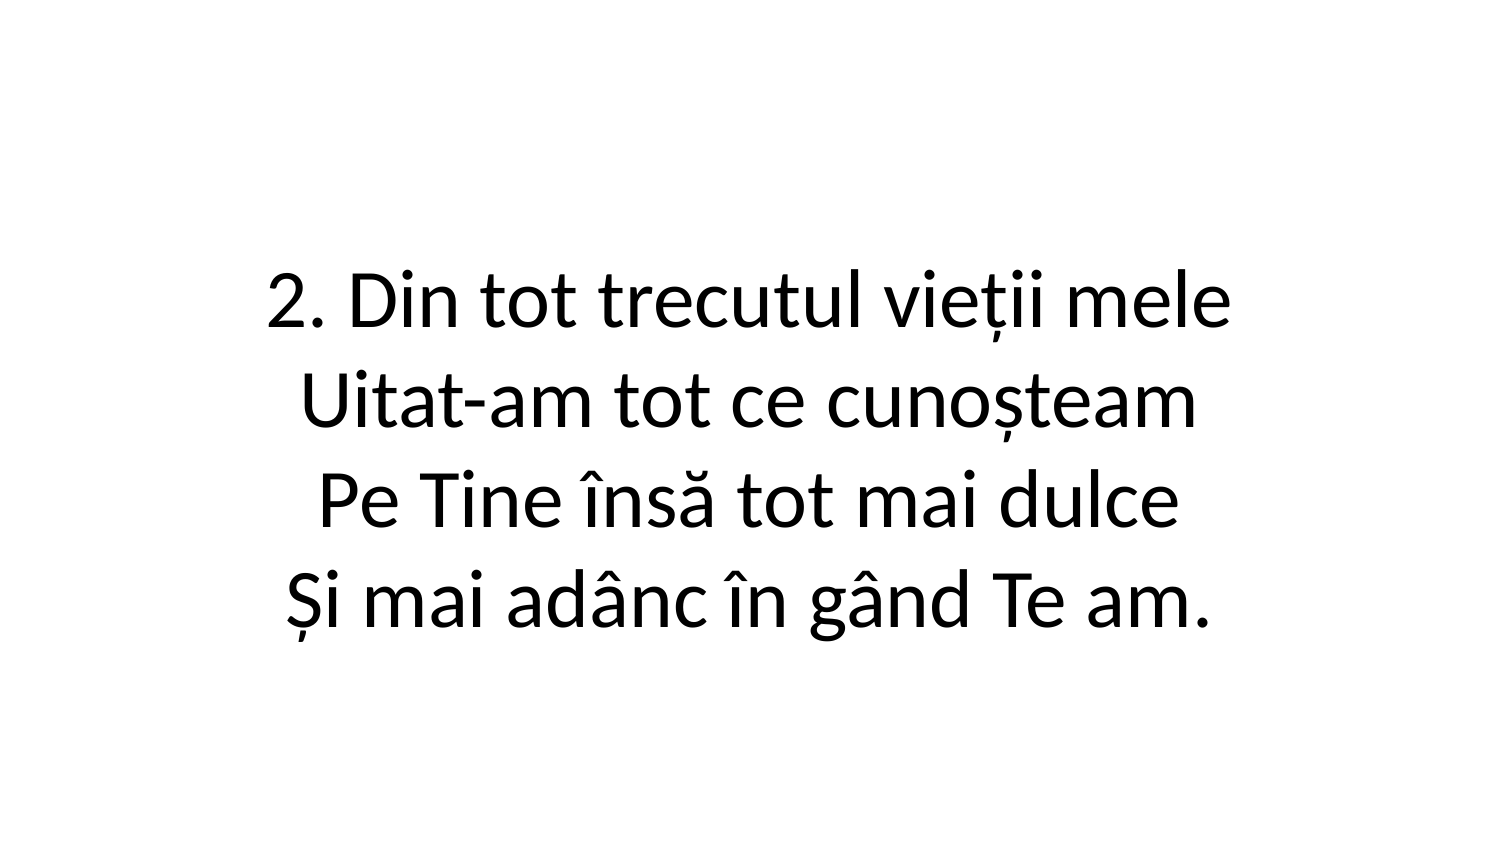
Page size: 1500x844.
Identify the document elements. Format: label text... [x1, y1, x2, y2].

text_box 2. Din tot trecutul vieții mele Uitat-am tot ce cunoșteam Pe Tine însă tot mai dulce Și mai adânc în gând Te am. [250, 192, 1250, 652]
